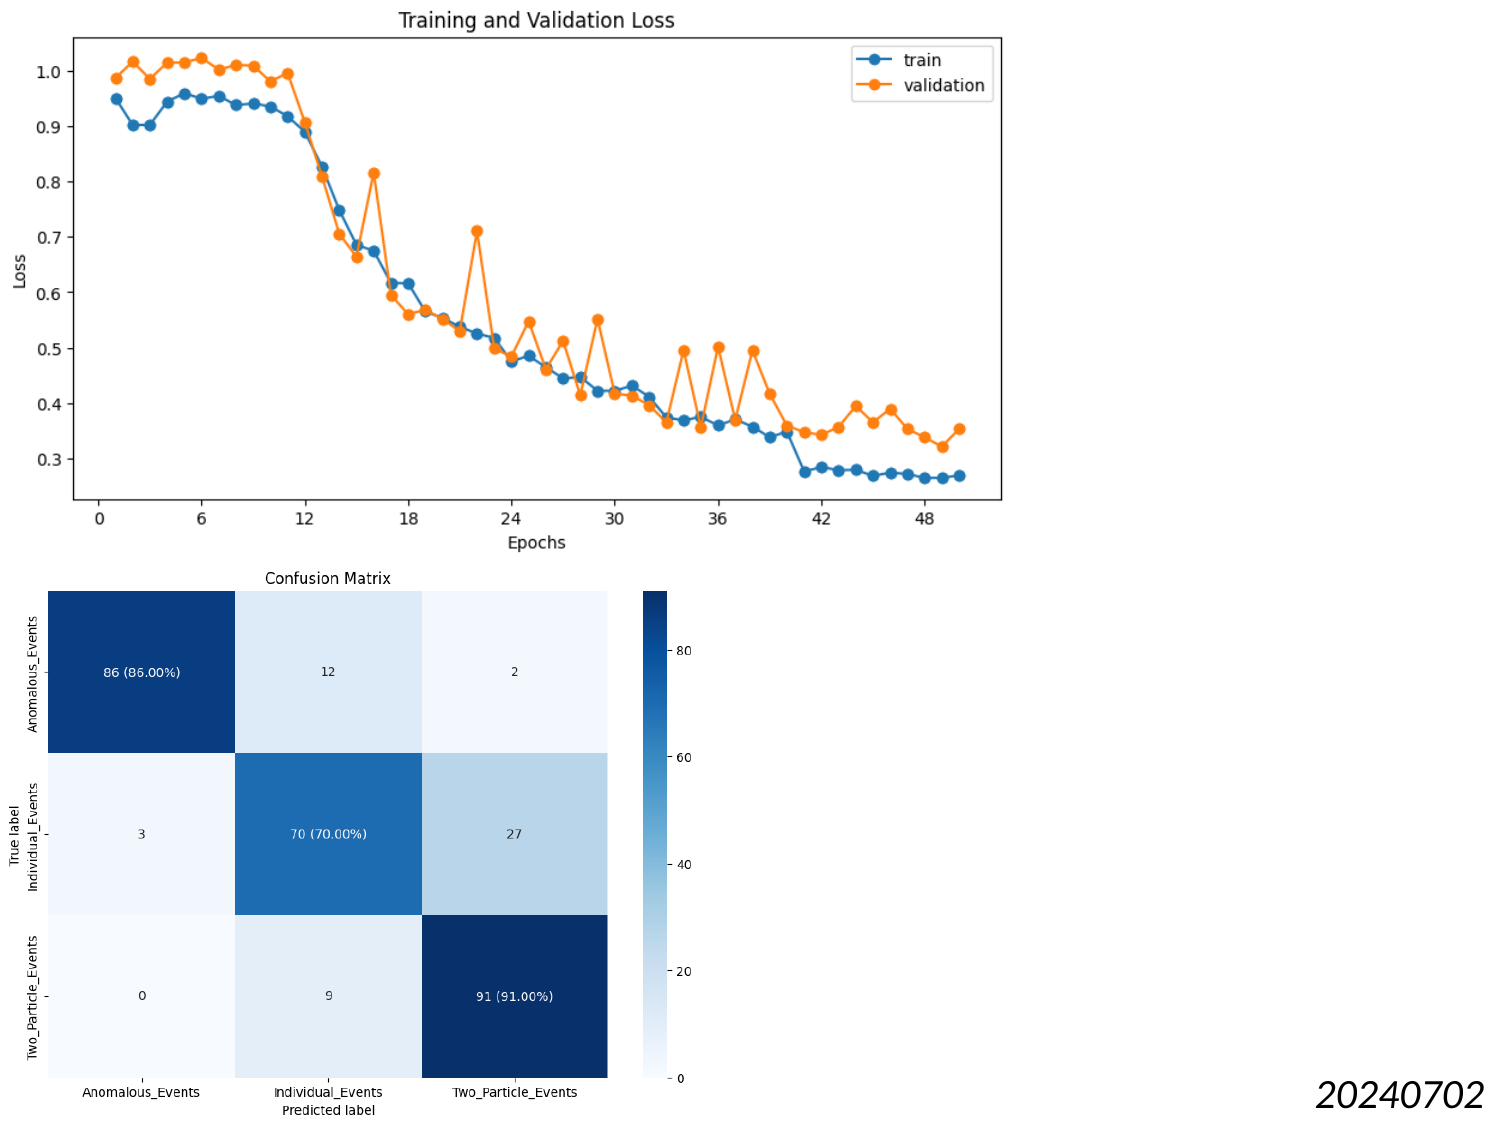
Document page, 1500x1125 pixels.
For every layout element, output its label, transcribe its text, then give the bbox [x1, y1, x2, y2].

picture [0, 0, 1013, 1125]
text_box 20240702 [1299, 1059, 1500, 1125]
